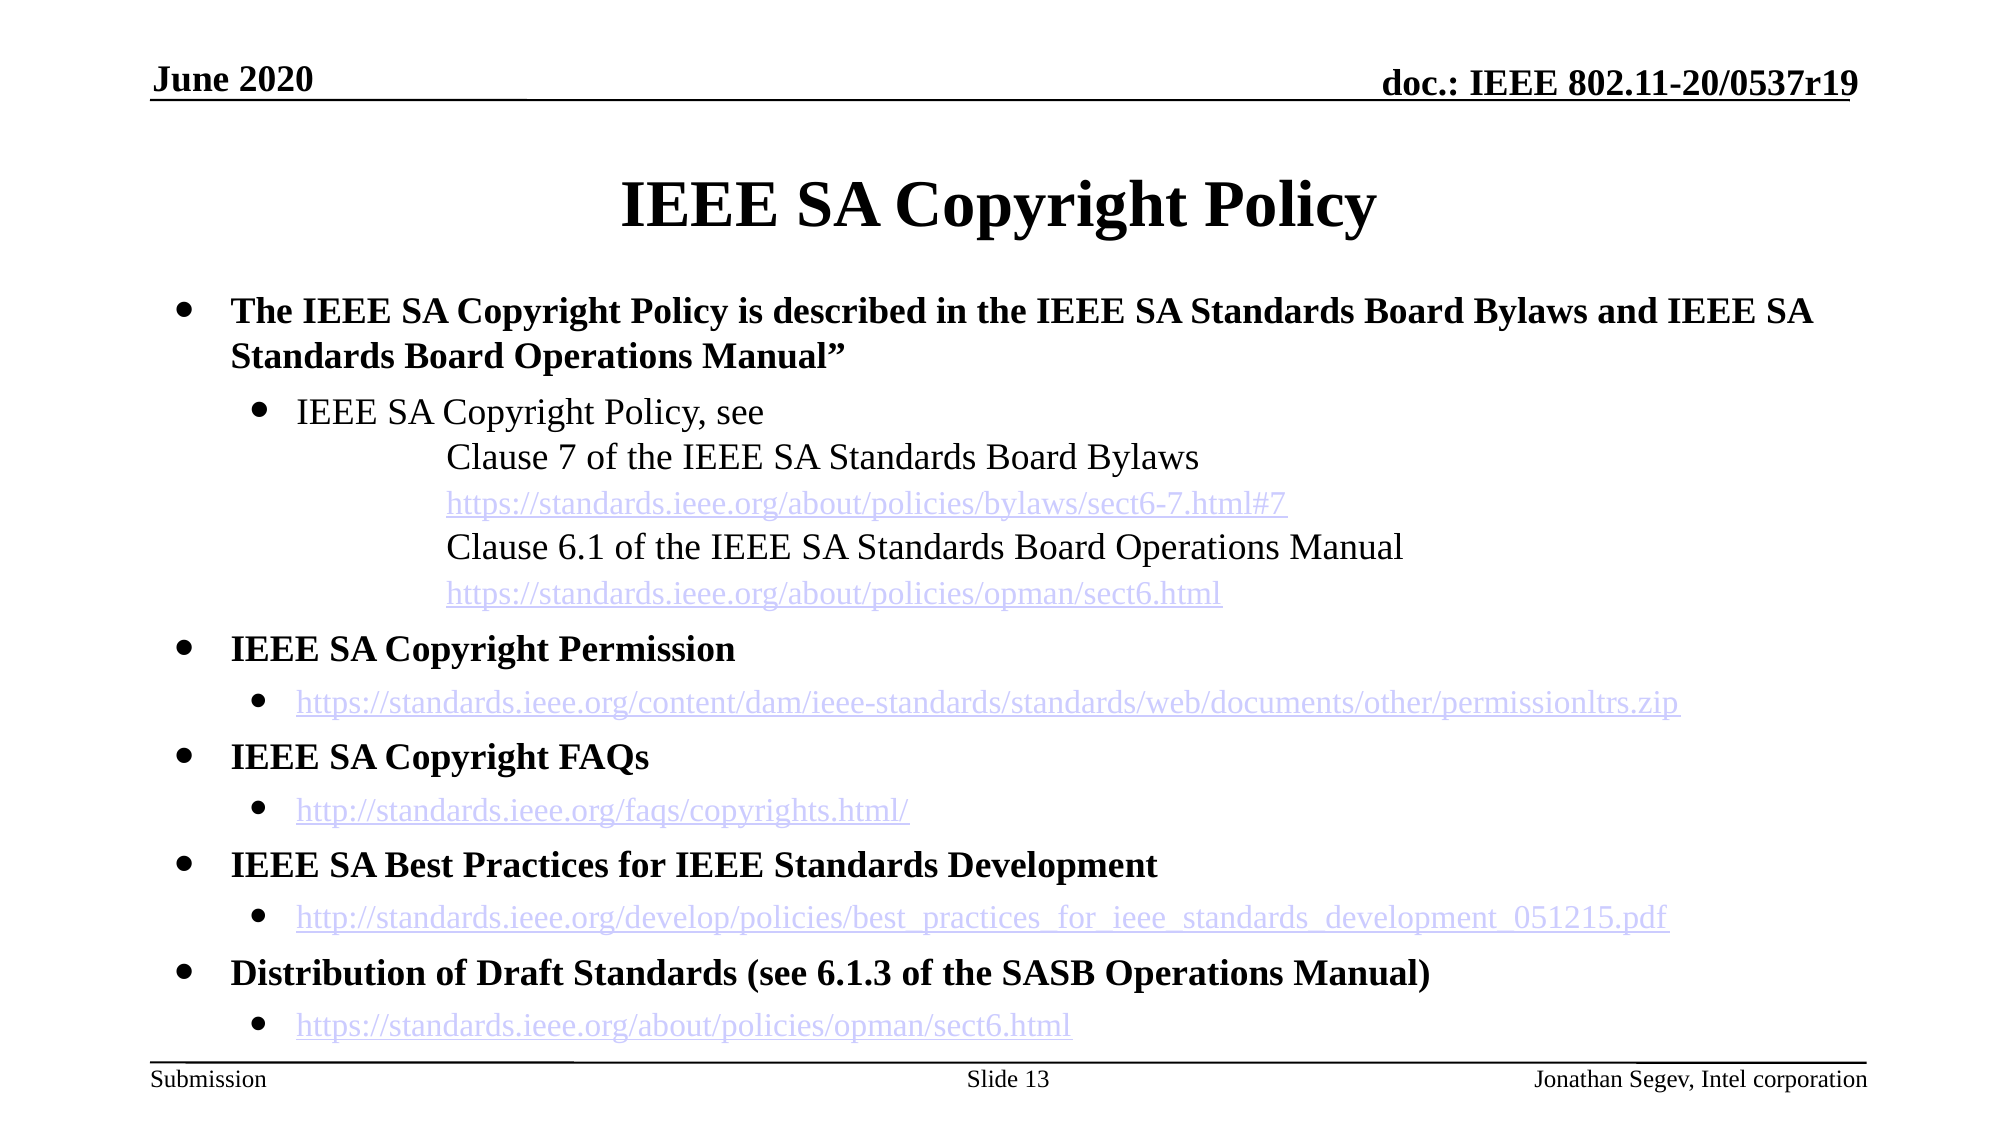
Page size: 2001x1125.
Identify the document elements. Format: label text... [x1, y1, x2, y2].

title IEEE SA Copyright Policy [149, 112, 1850, 278]
footer Jonathan Segev, Intel corporation [1171, 1061, 1869, 1093]
slide_number Slide 13 [950, 1061, 1067, 1123]
list The IEEE SA Copyright Policy is described in the IEEE SA Standards Board Bylaws and IEEE SA Standards Board Operations Manual” IEEE SA Copyright Policy, see Clause 7 of the IEEE SA Standards Board Bylaws https://standards.ieee.org/about/policies/bylaws/sect6-7.html#7 Clause 6.1 of the IEEE SA Standards Board Operations Manual https://standards.ieee.org/about/policies/opman/sect6.html IEEE SA Copyright Permission https://standards.ieee.org/content/dam/ieee-standards/standards/web/documents/other/permissionltrs.zip IEEE SA Copyright FAQs http://standards.ieee.org/faqs/copyrights.html/ IEEE SA Best Practices for IEEE Standards Development http://standards.ieee.org/develop/policies/best_practices_for_ieee_standards_development_051215.pdf Distribution of Draft Standards (see 6.1.3 of the SASB Operations Manual) https://standards.ieee.org/about/policies/opman/sect6.html [149, 278, 1850, 1000]
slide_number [152, 54, 563, 100]
